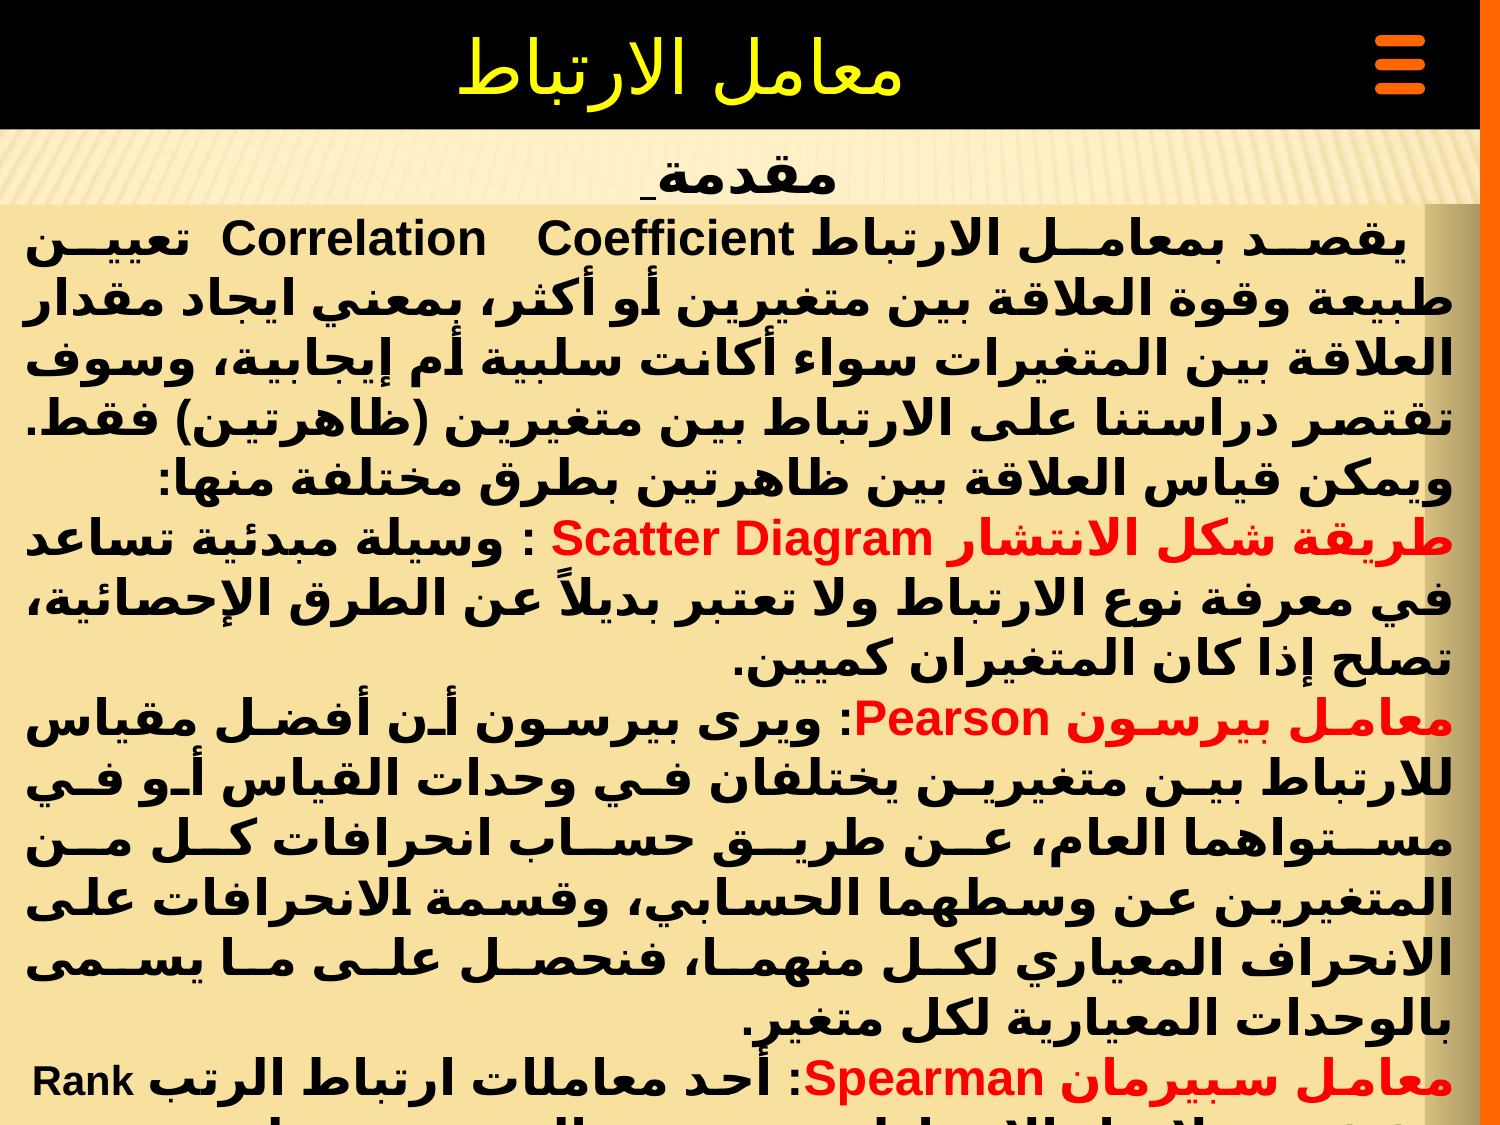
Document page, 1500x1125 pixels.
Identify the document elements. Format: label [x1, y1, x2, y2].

text_box [0, 0, 1500, 1125]
